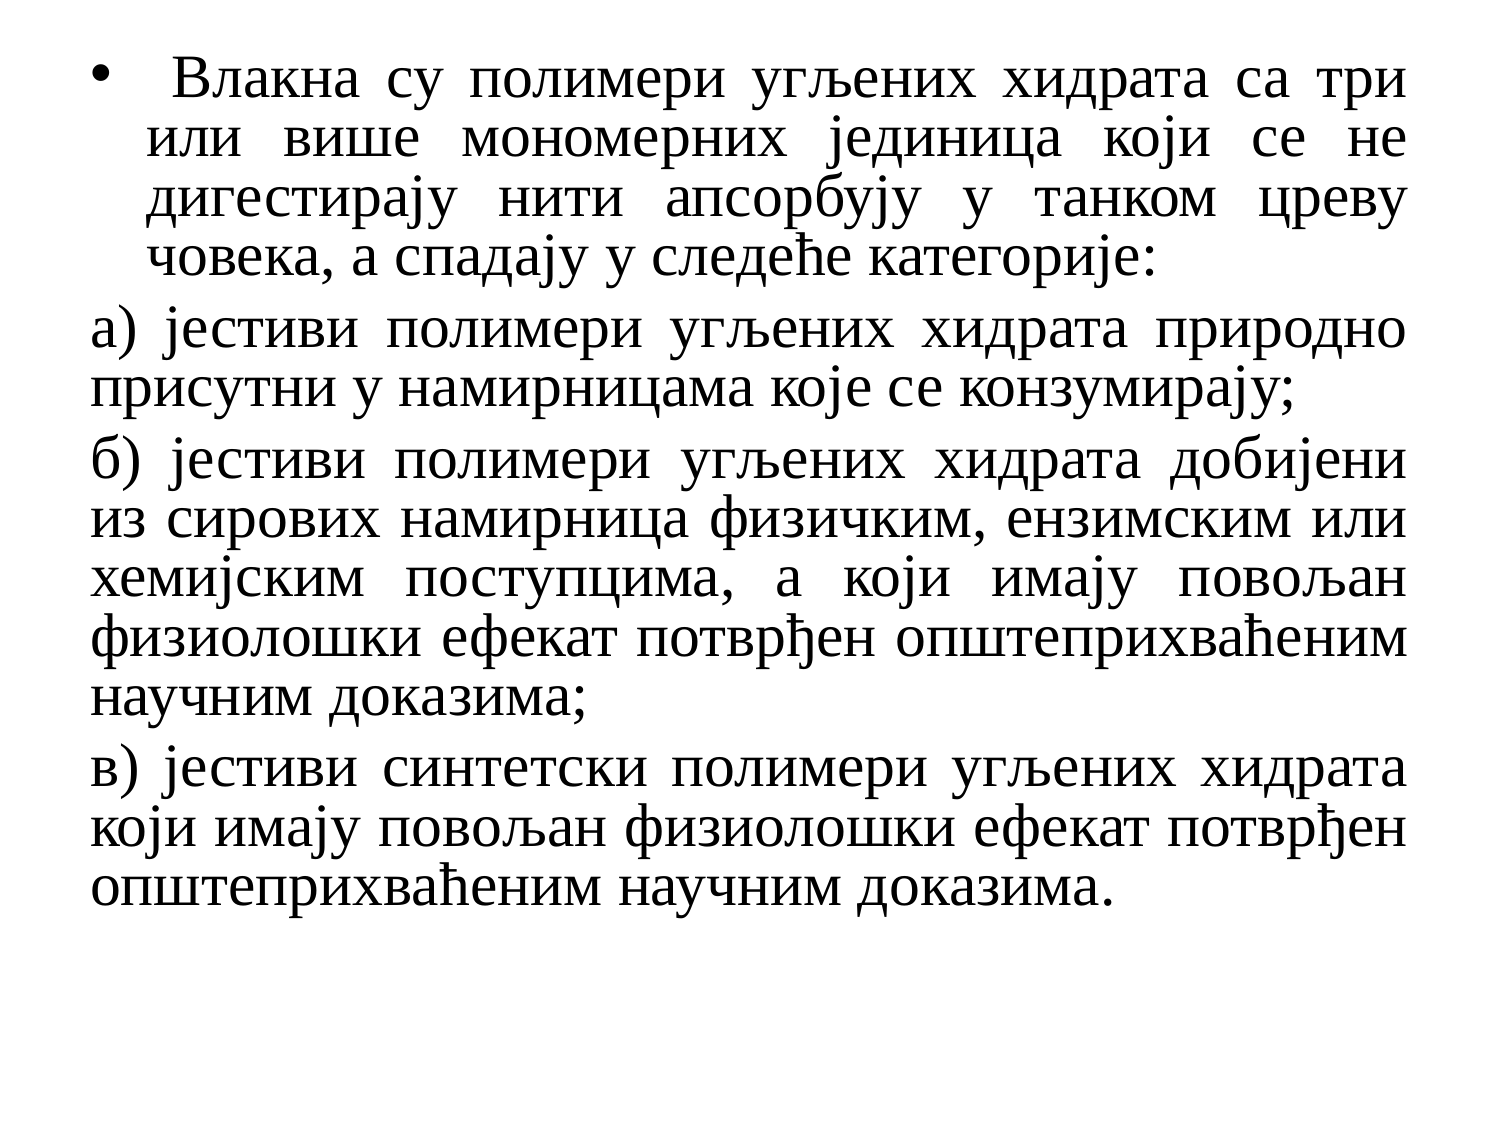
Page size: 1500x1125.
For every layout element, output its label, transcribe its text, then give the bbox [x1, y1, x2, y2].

list Влакна су полимери угљених хидрата са три или више мономерних јединица који се не дигестирају нити апсорбују у танком цреву човека, а спадају у следеће категорије: а) јестиви полимери угљених хидрата природно присутни у намирницама које се конзумирају; б) јестиви полимери угљених хидрата добијени из сирових намирница физичким, ензимским или хемијским поступцима, а који имају повољан физиолошки ефекат потврђен општеприхваћеним научним доказима; в) јестиви синтетски полимери угљених хидрата који имају повољан физиолошки ефекат потврђен општеприхваћеним научним доказима. [75, 42, 1425, 1035]
